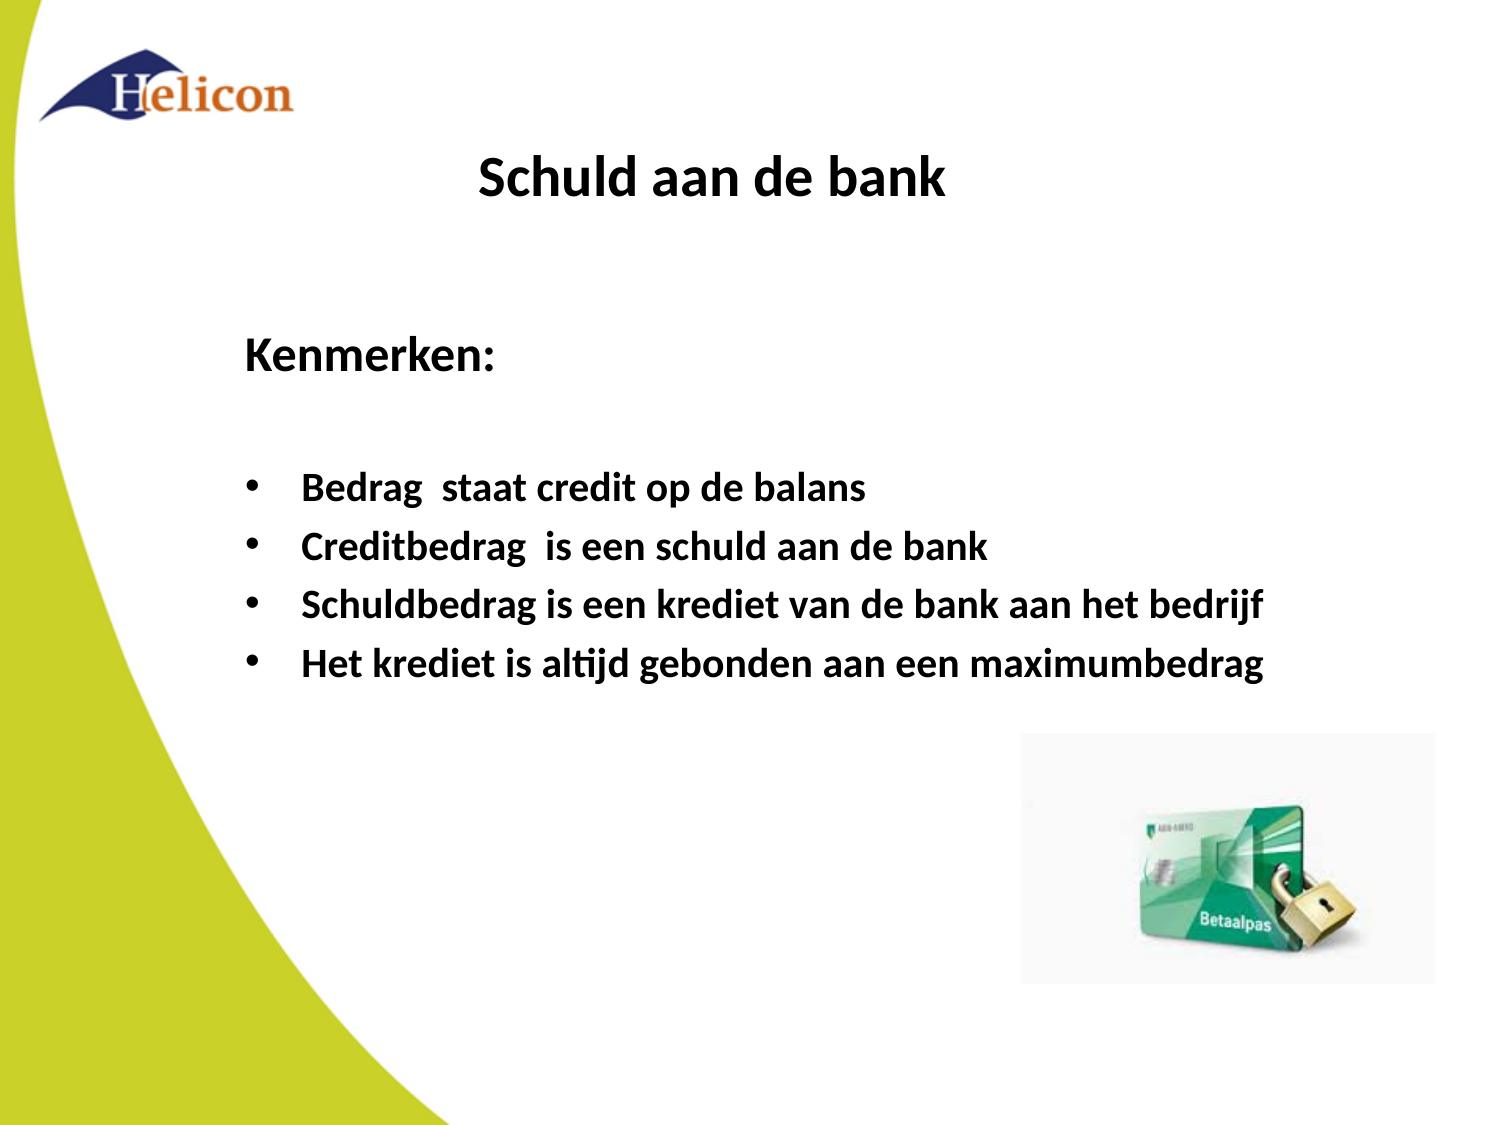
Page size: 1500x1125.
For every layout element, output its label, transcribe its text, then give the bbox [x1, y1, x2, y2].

picture [0, 0, 1500, 1125]
list Kenmerken: Bedrag staat credit op de balans Creditbedrag is een schuld aan de bank Schuldbedrag is een krediet van de bank aan het bedrijf Het krediet is altijd gebonden aan een maximumbedrag [230, 314, 1400, 990]
title Schuld aan de bank [75, 79, 1351, 268]
